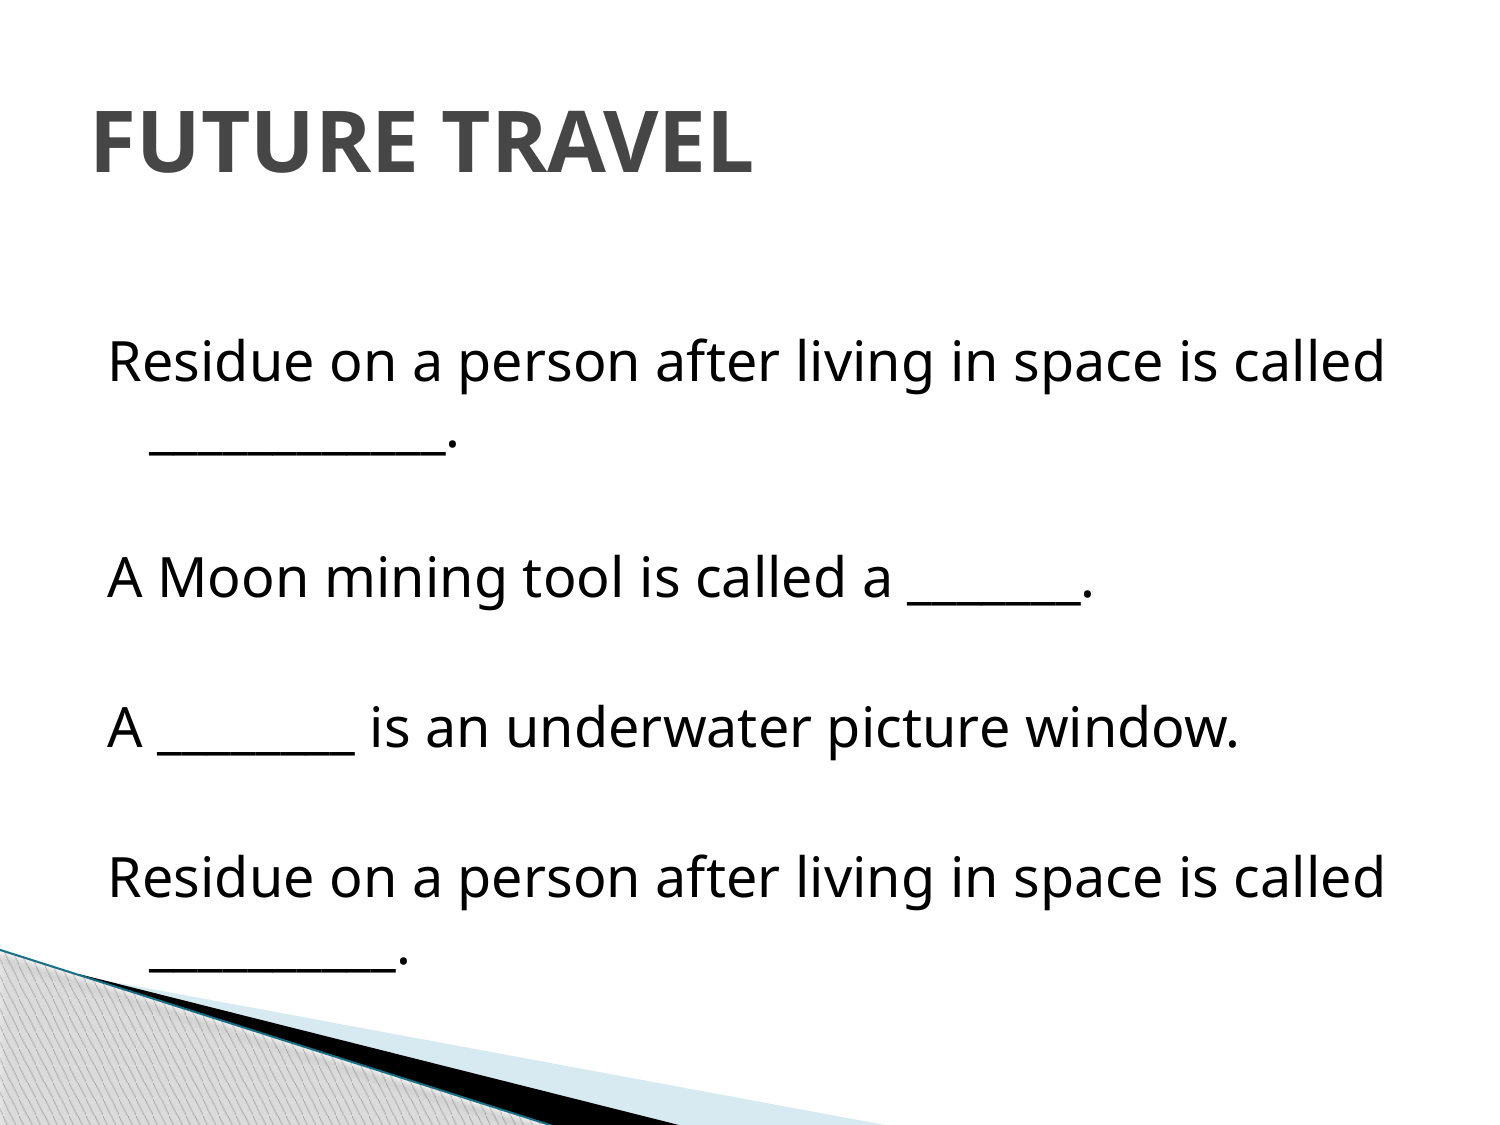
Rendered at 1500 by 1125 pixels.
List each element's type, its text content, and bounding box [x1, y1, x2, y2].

title FUTURE TRAVEL [75, 45, 1425, 233]
list Residue on a person after living in space is called ____________. A Moon mining tool is called a _______. A ________ is an underwater picture window. Residue on a person after living in space is called __________. [75, 243, 1425, 986]
